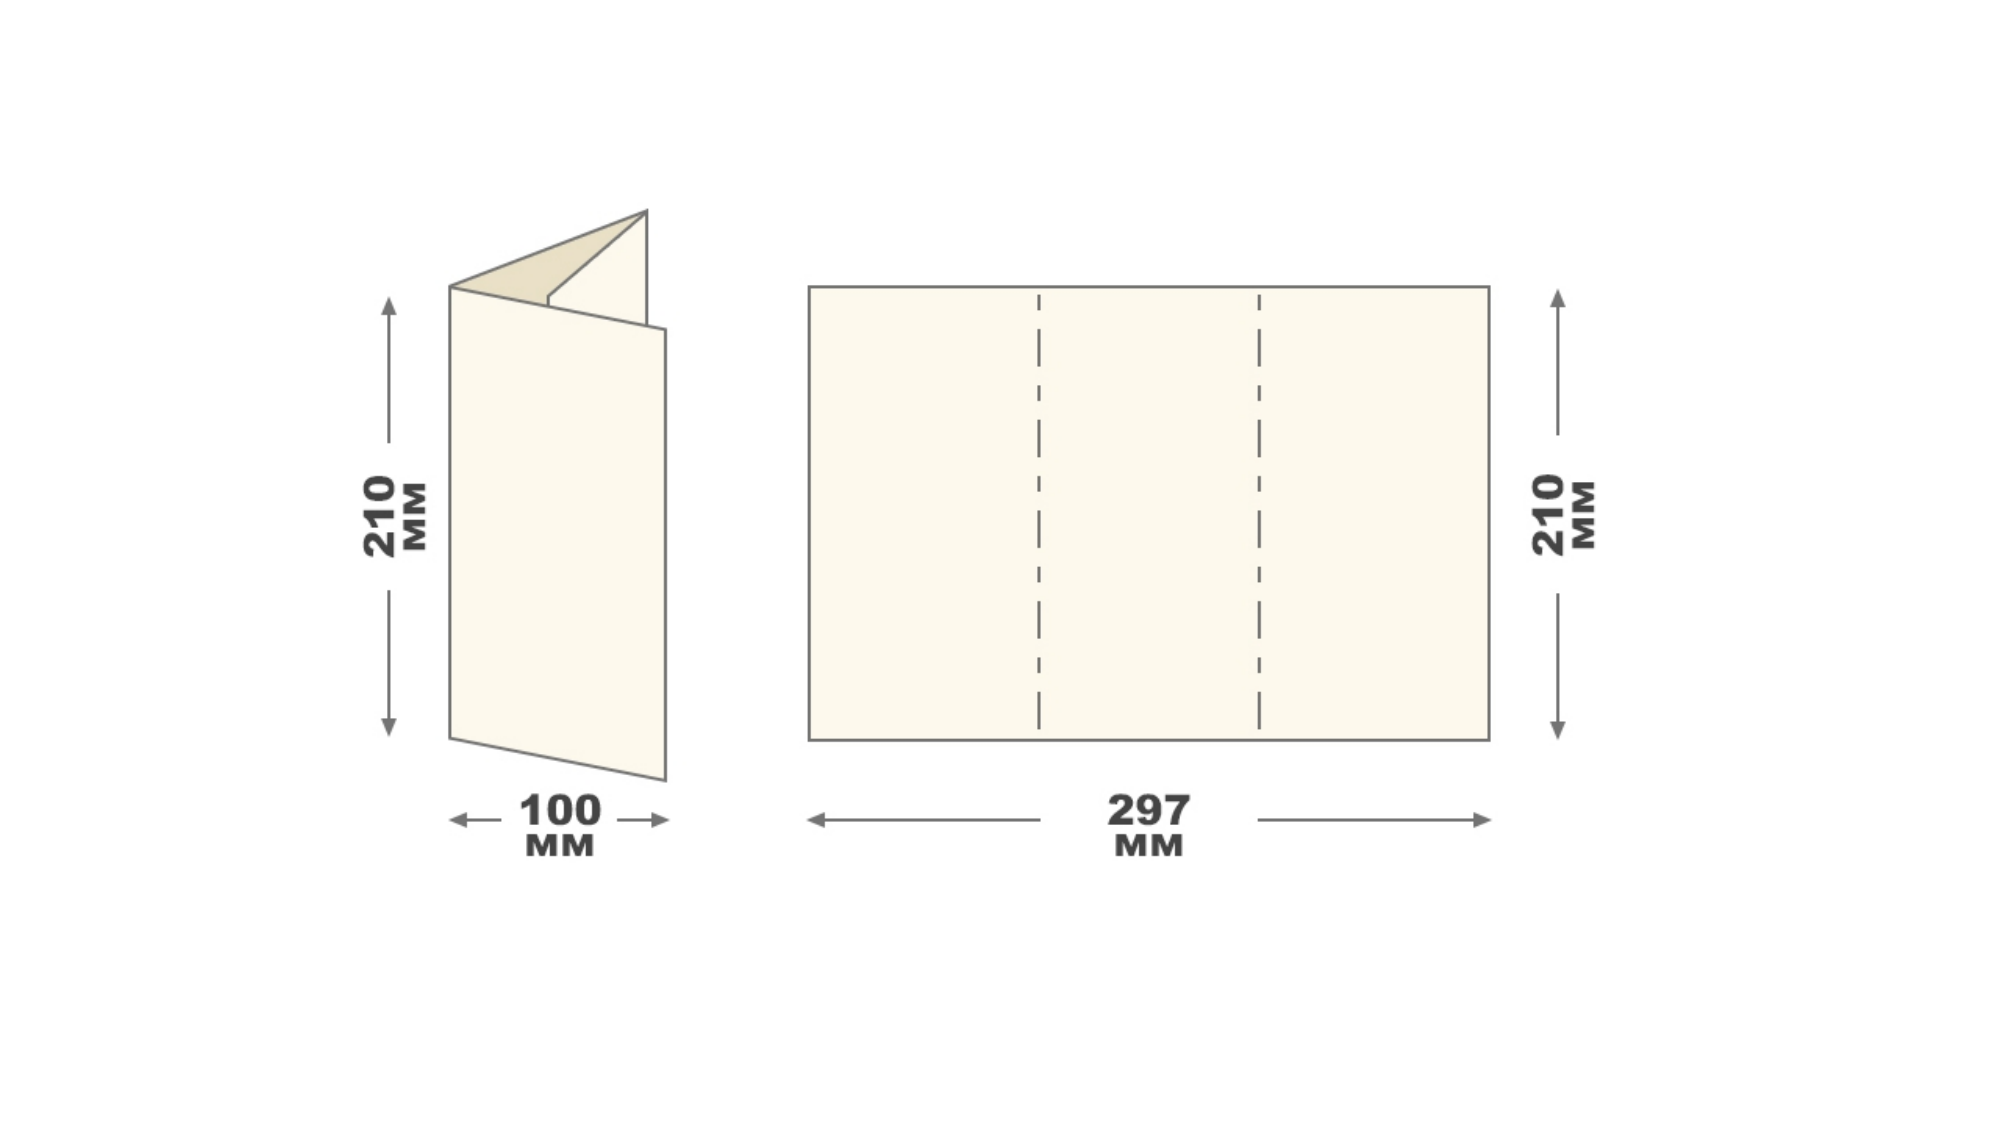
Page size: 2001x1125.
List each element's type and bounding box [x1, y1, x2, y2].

picture [311, 136, 1655, 997]
